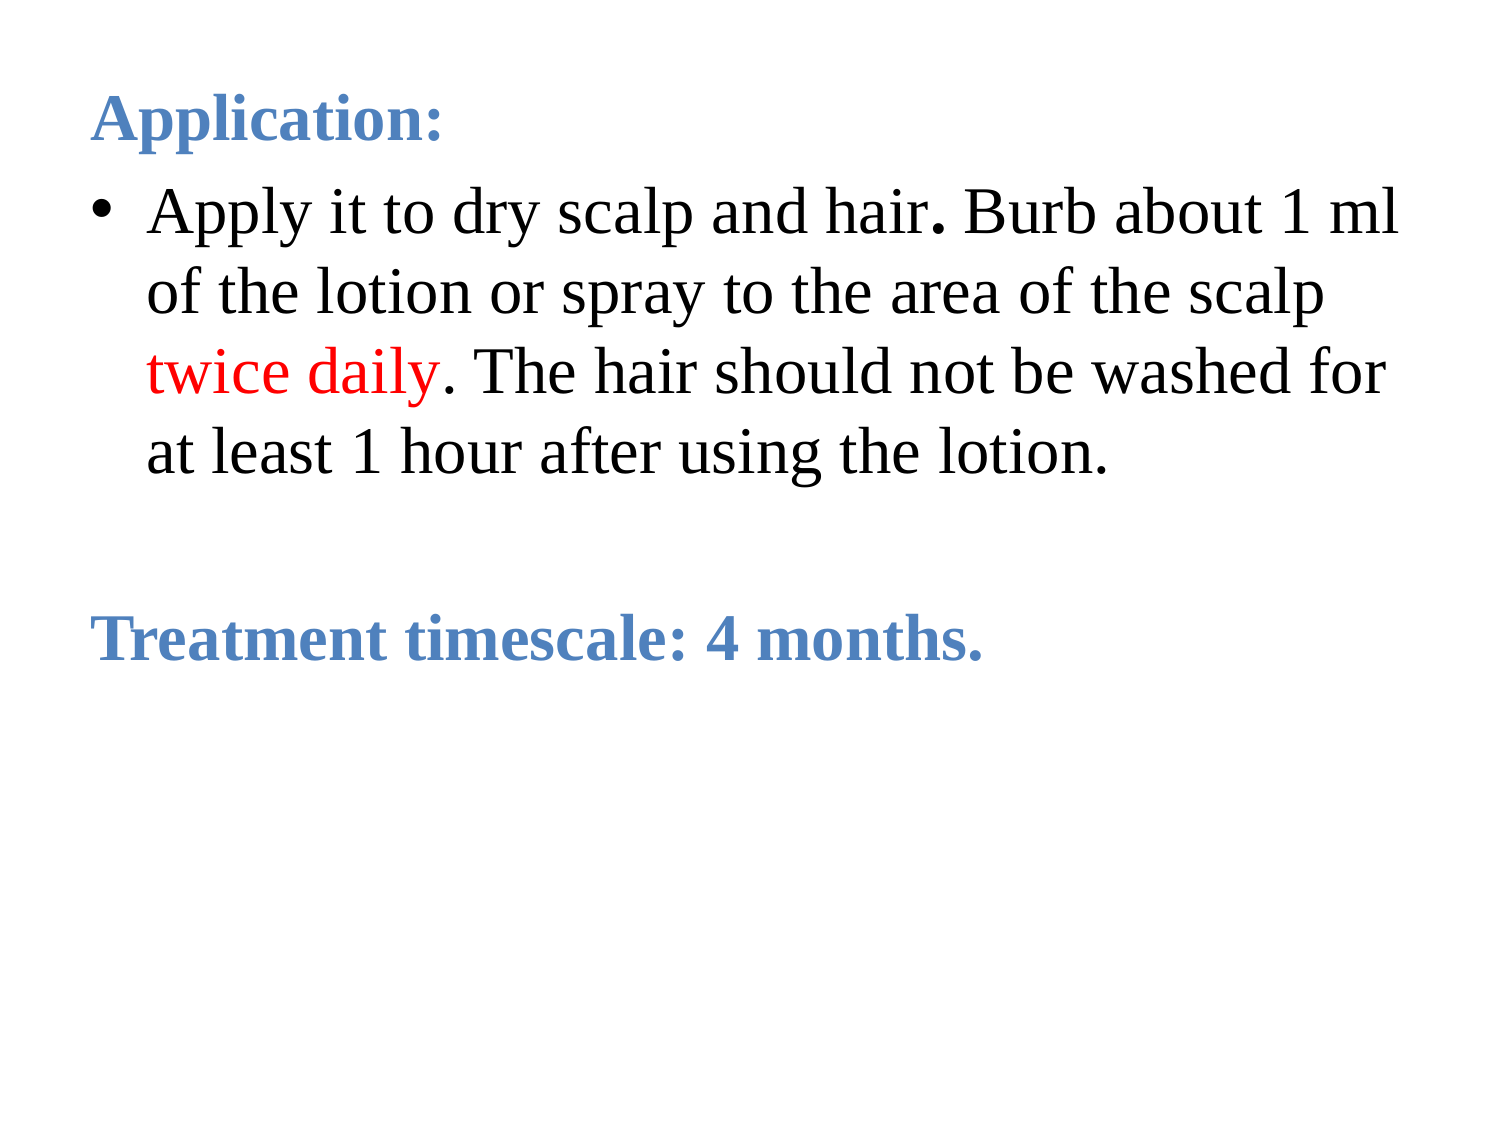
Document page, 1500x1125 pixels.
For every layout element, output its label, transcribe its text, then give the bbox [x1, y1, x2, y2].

list Application: Apply it to dry scalp and hair. Burb about 1 ml of the lotion or spray to the area of the scalp twice daily. The hair should not be washed for at least 1 hour after using the lotion. Treatment timescale: 4 months. [75, 66, 1425, 1005]
